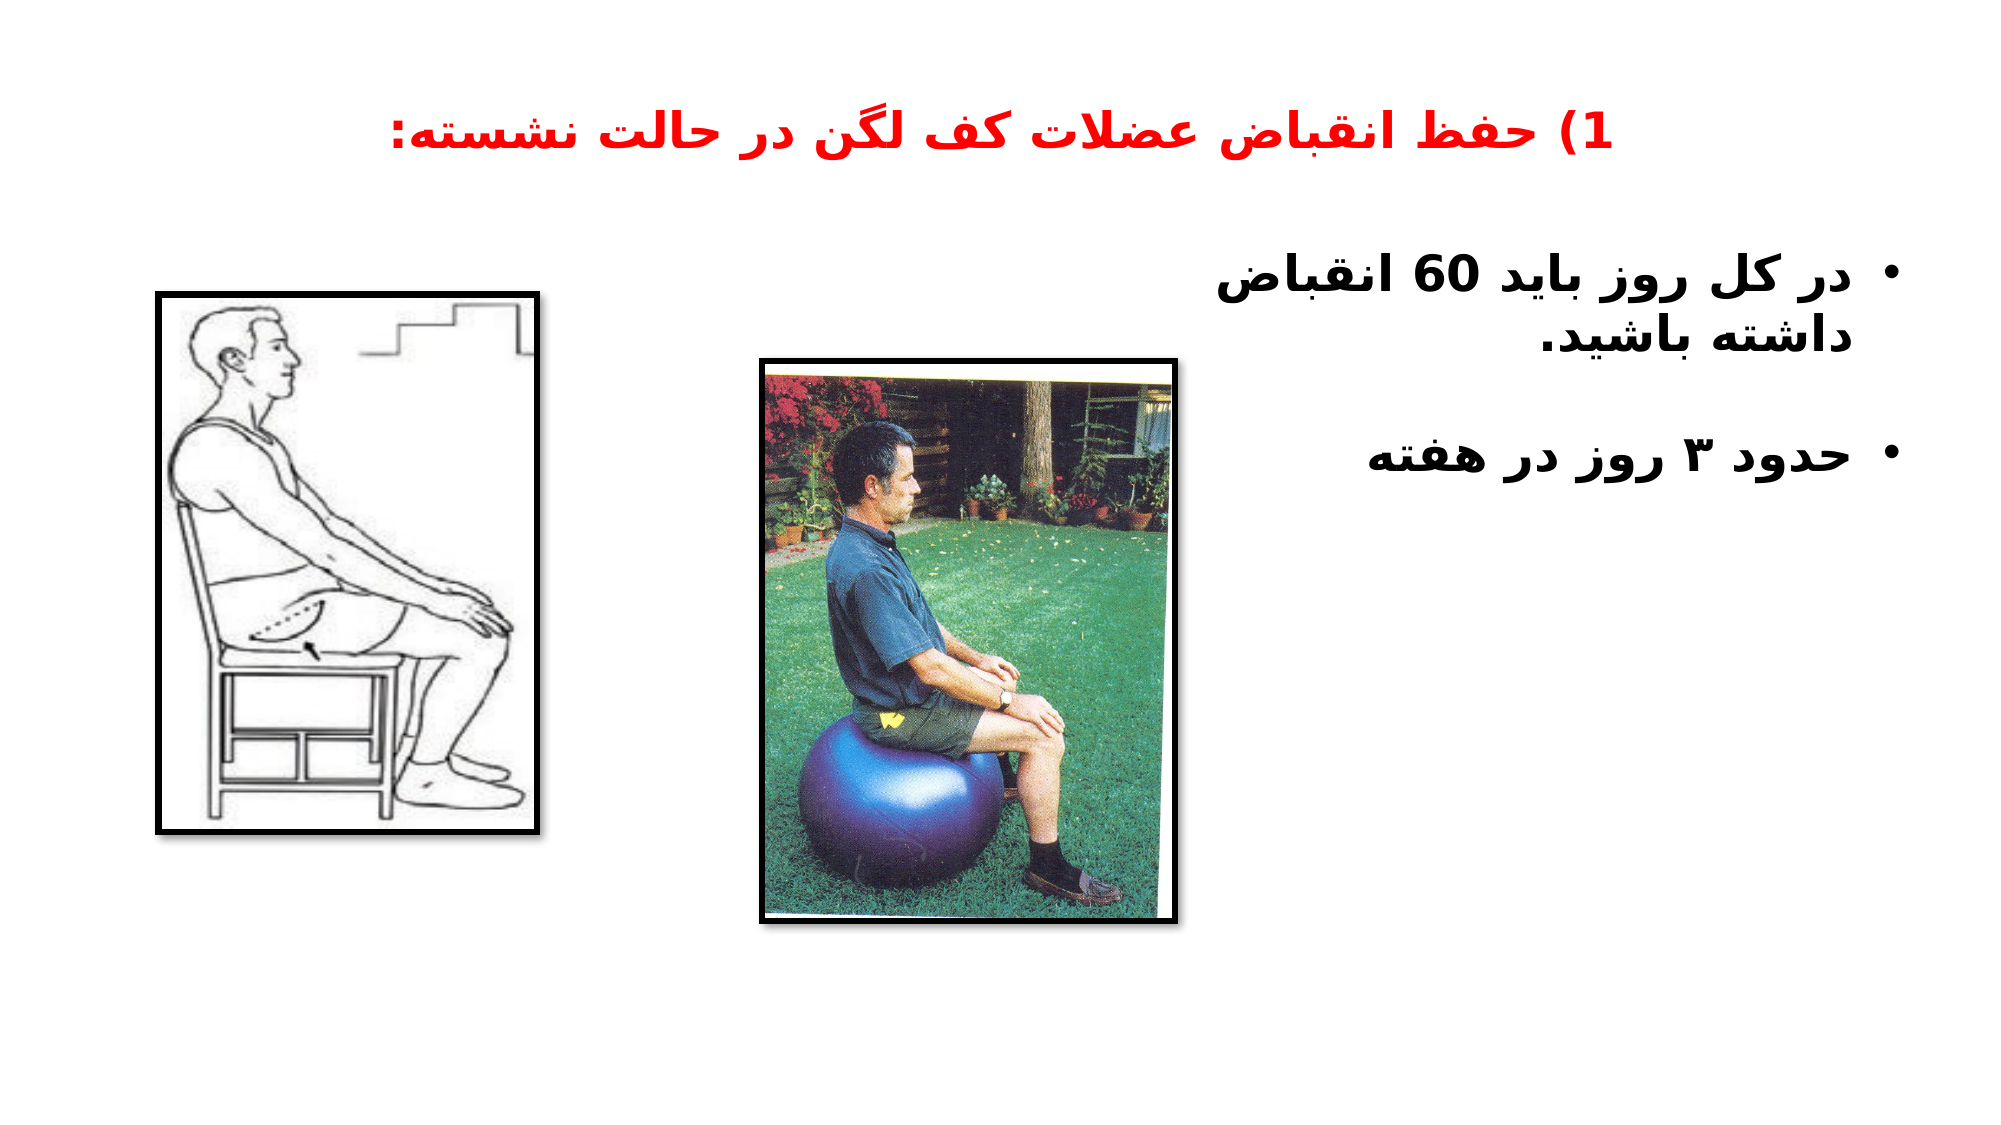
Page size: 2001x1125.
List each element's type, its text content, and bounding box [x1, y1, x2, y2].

text_box در کل روز باید 60 انقباض داشته باشید. حدود ۳ روز در هفته [1049, 233, 1916, 489]
picture [765, 364, 1172, 918]
list 1) حفظ انقباض عضلات کف لگن در حالت نشسته: [105, 61, 1916, 1030]
picture [161, 297, 534, 829]
